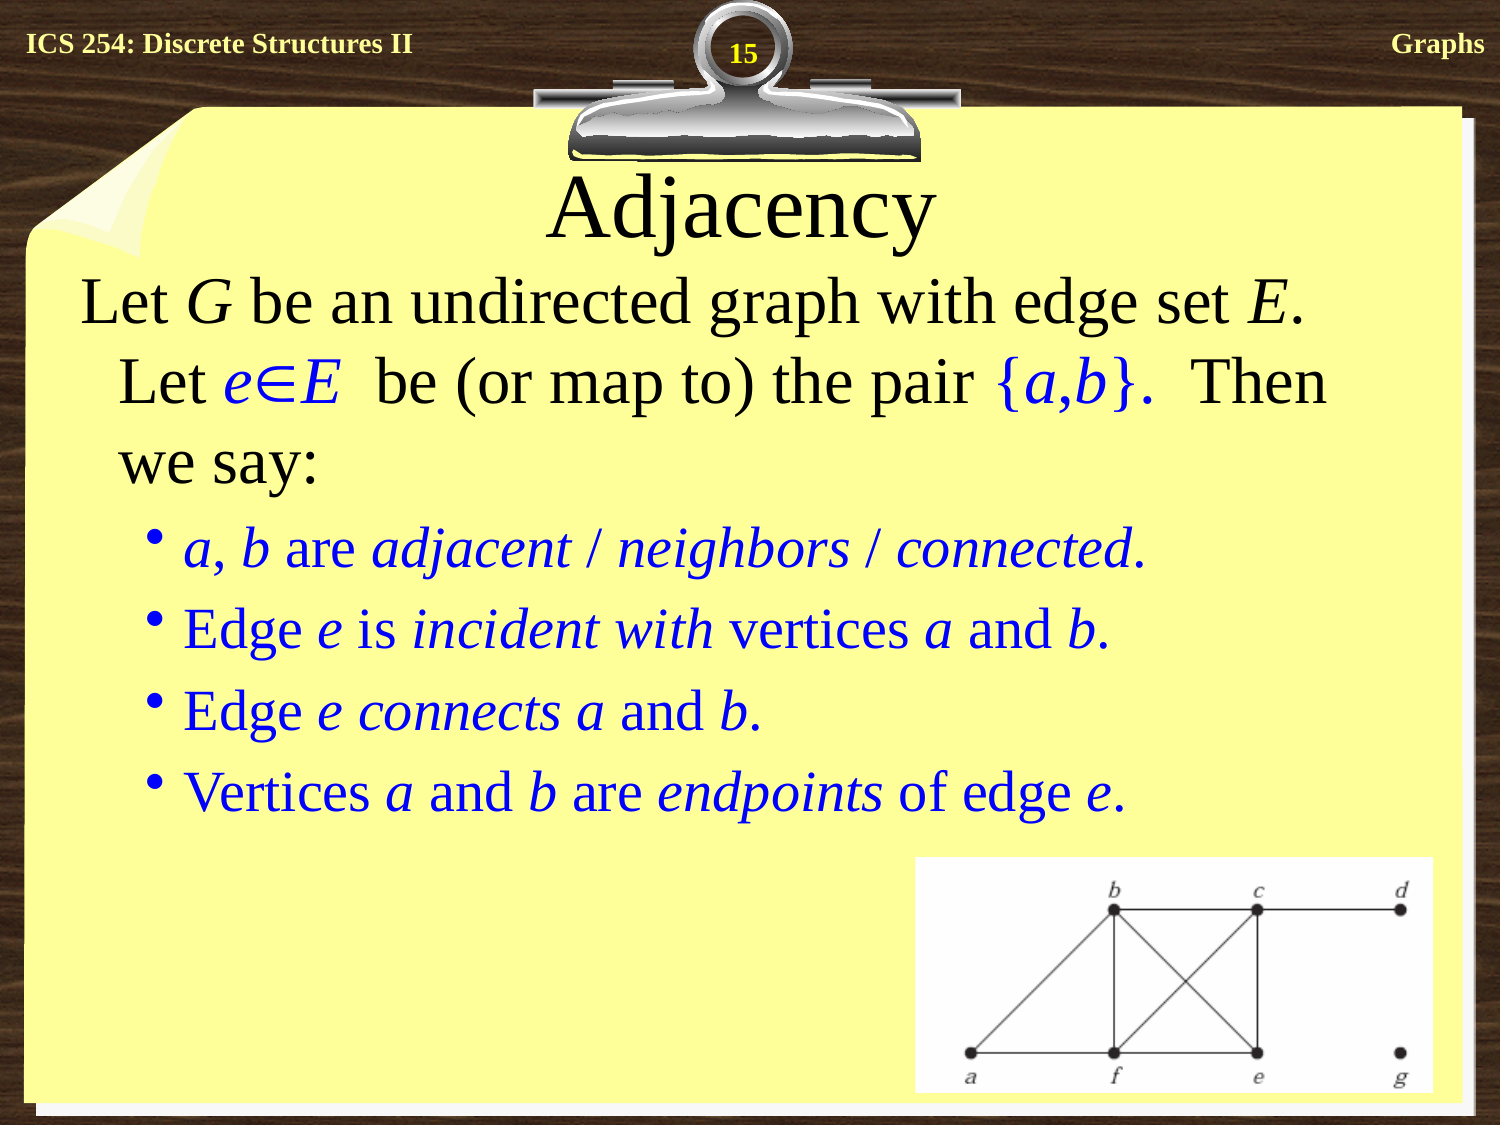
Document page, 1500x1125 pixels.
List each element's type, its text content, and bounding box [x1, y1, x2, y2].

list Let G be an undirected graph with edge set E. Let eE be (or map to) the pair {a,b}. Then we say: a, b are adjacent / neighbors / connected. Edge e is incident with vertices a and b. Edge e connects a and b. Vertices a and b are endpoints of edge e. [64, 249, 1405, 906]
title Adjacency [79, 107, 1405, 249]
picture [673, 84, 708, 89]
slide_number 15 [394, 18, 774, 84]
picture [0, 0, 1500, 1125]
picture [915, 857, 1434, 1094]
